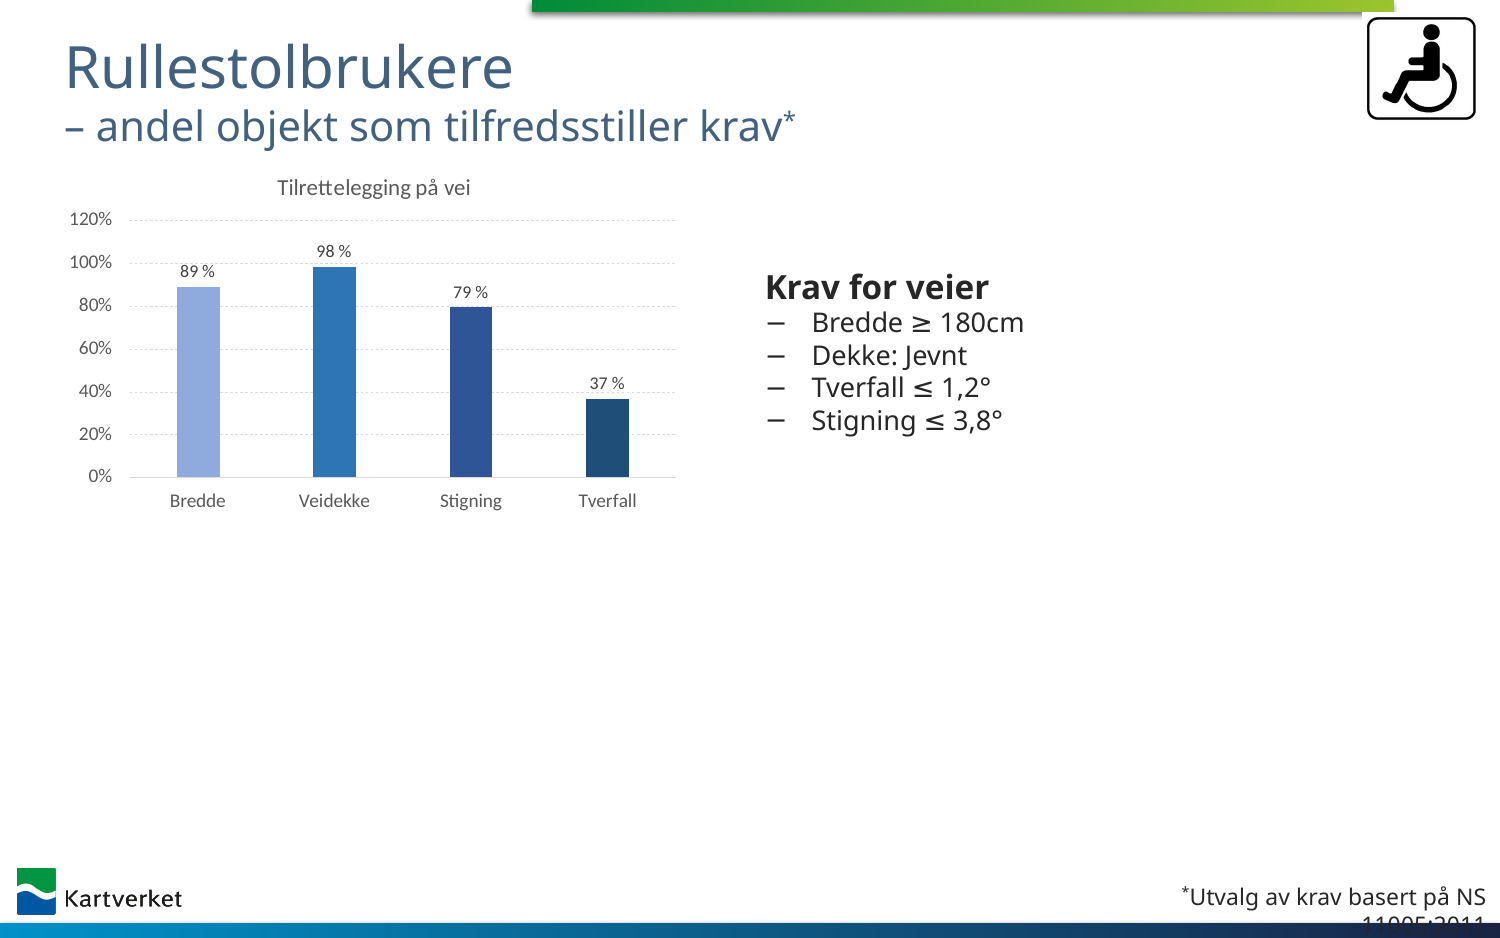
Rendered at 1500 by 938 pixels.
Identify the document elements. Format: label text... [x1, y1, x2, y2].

text_box Rullestolbrukere – andel objekt som tilfredsstiller krav* [49, 25, 1431, 158]
picture [62, 166, 687, 519]
text_box *Utvalg av krav basert på NS 11005:2011 [1068, 873, 1500, 938]
text_box Krav for veier Bredde ≥ 180cm Dekke: Jevnt Tverfall ≤ 1,2° Stigning ≤ 3,8° [750, 258, 1234, 444]
picture [1362, 12, 1481, 126]
